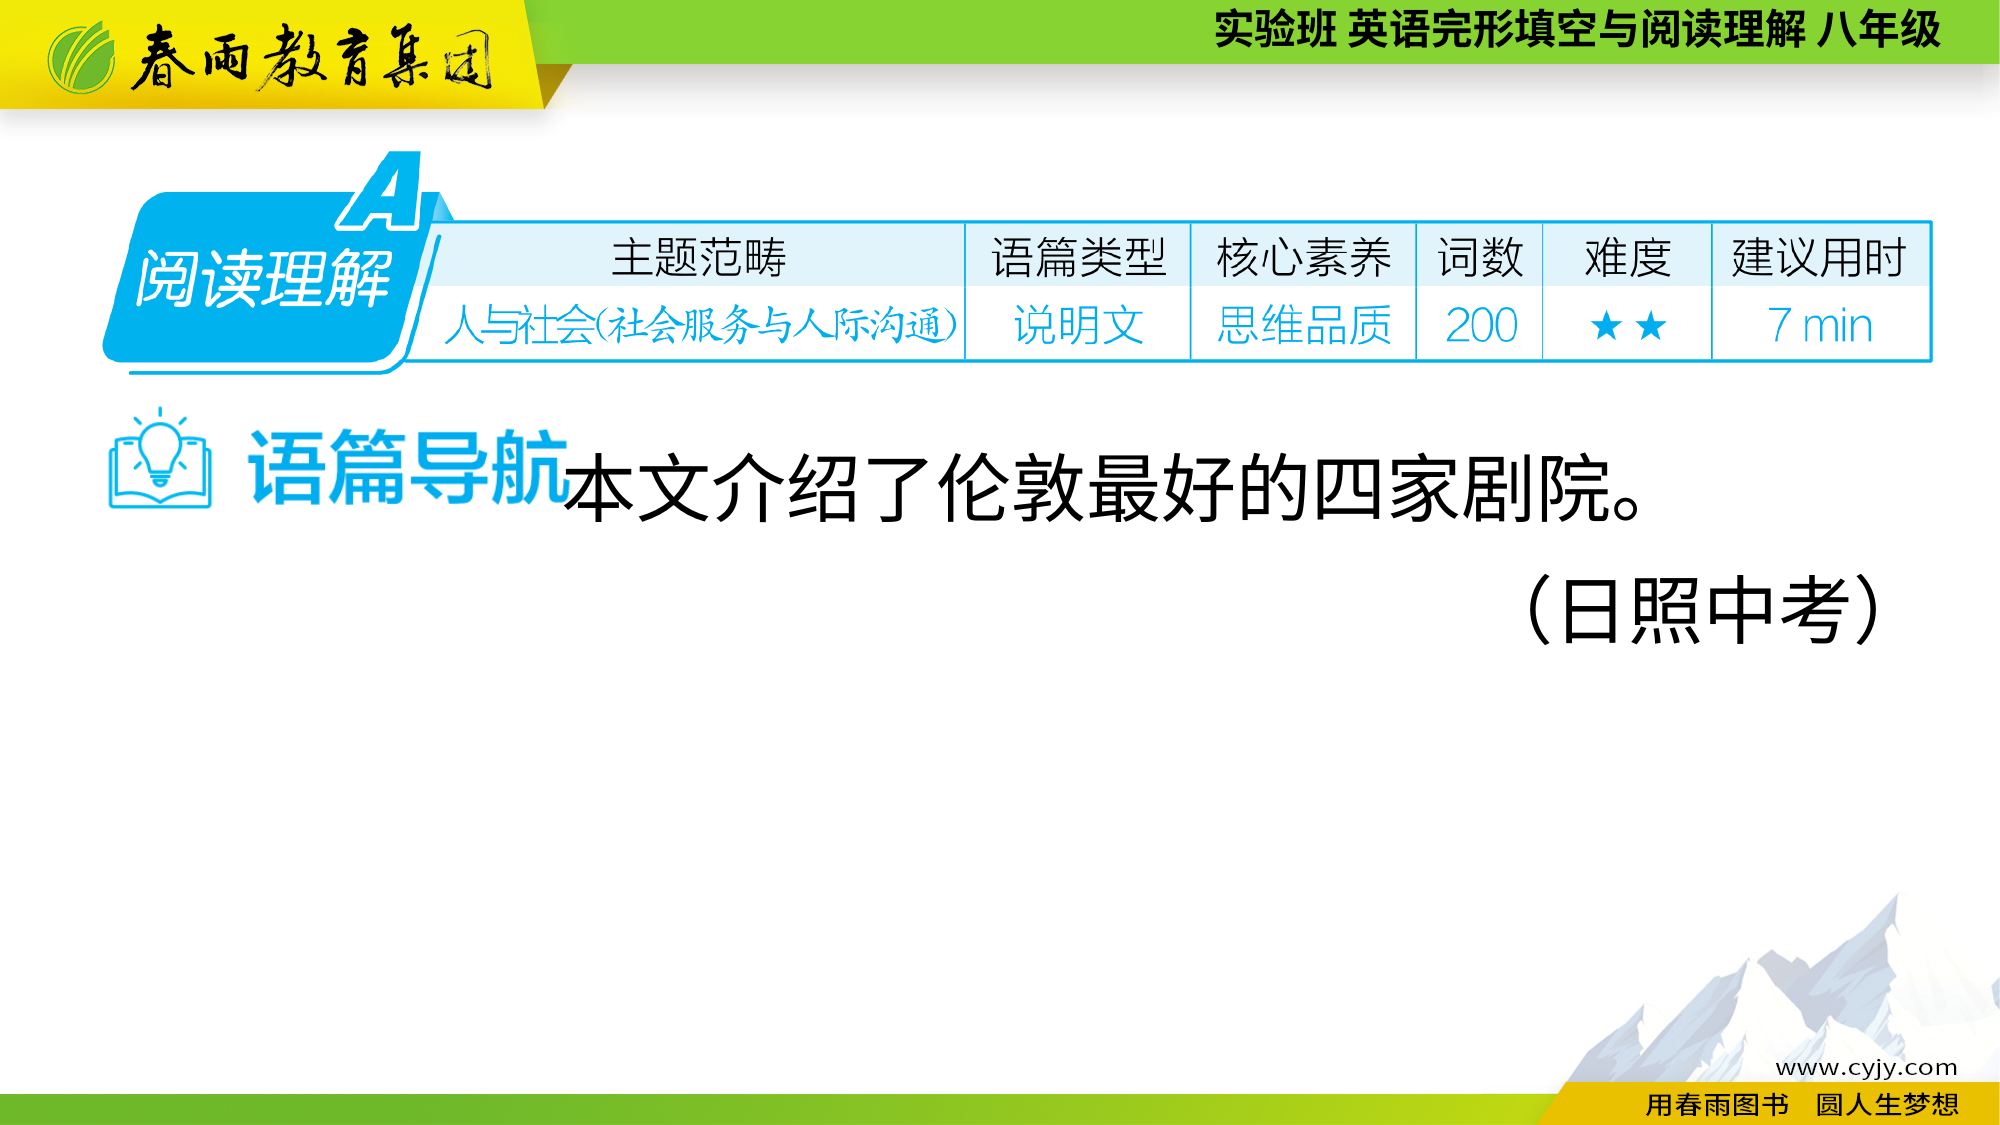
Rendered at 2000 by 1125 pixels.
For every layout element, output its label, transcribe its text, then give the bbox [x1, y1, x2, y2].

picture [0, 0, 2000, 1125]
list （日照中考） [59, 539, 1944, 663]
text_box 本文介绍了伦敦最好的四家剧院。 [59, 388, 1944, 539]
